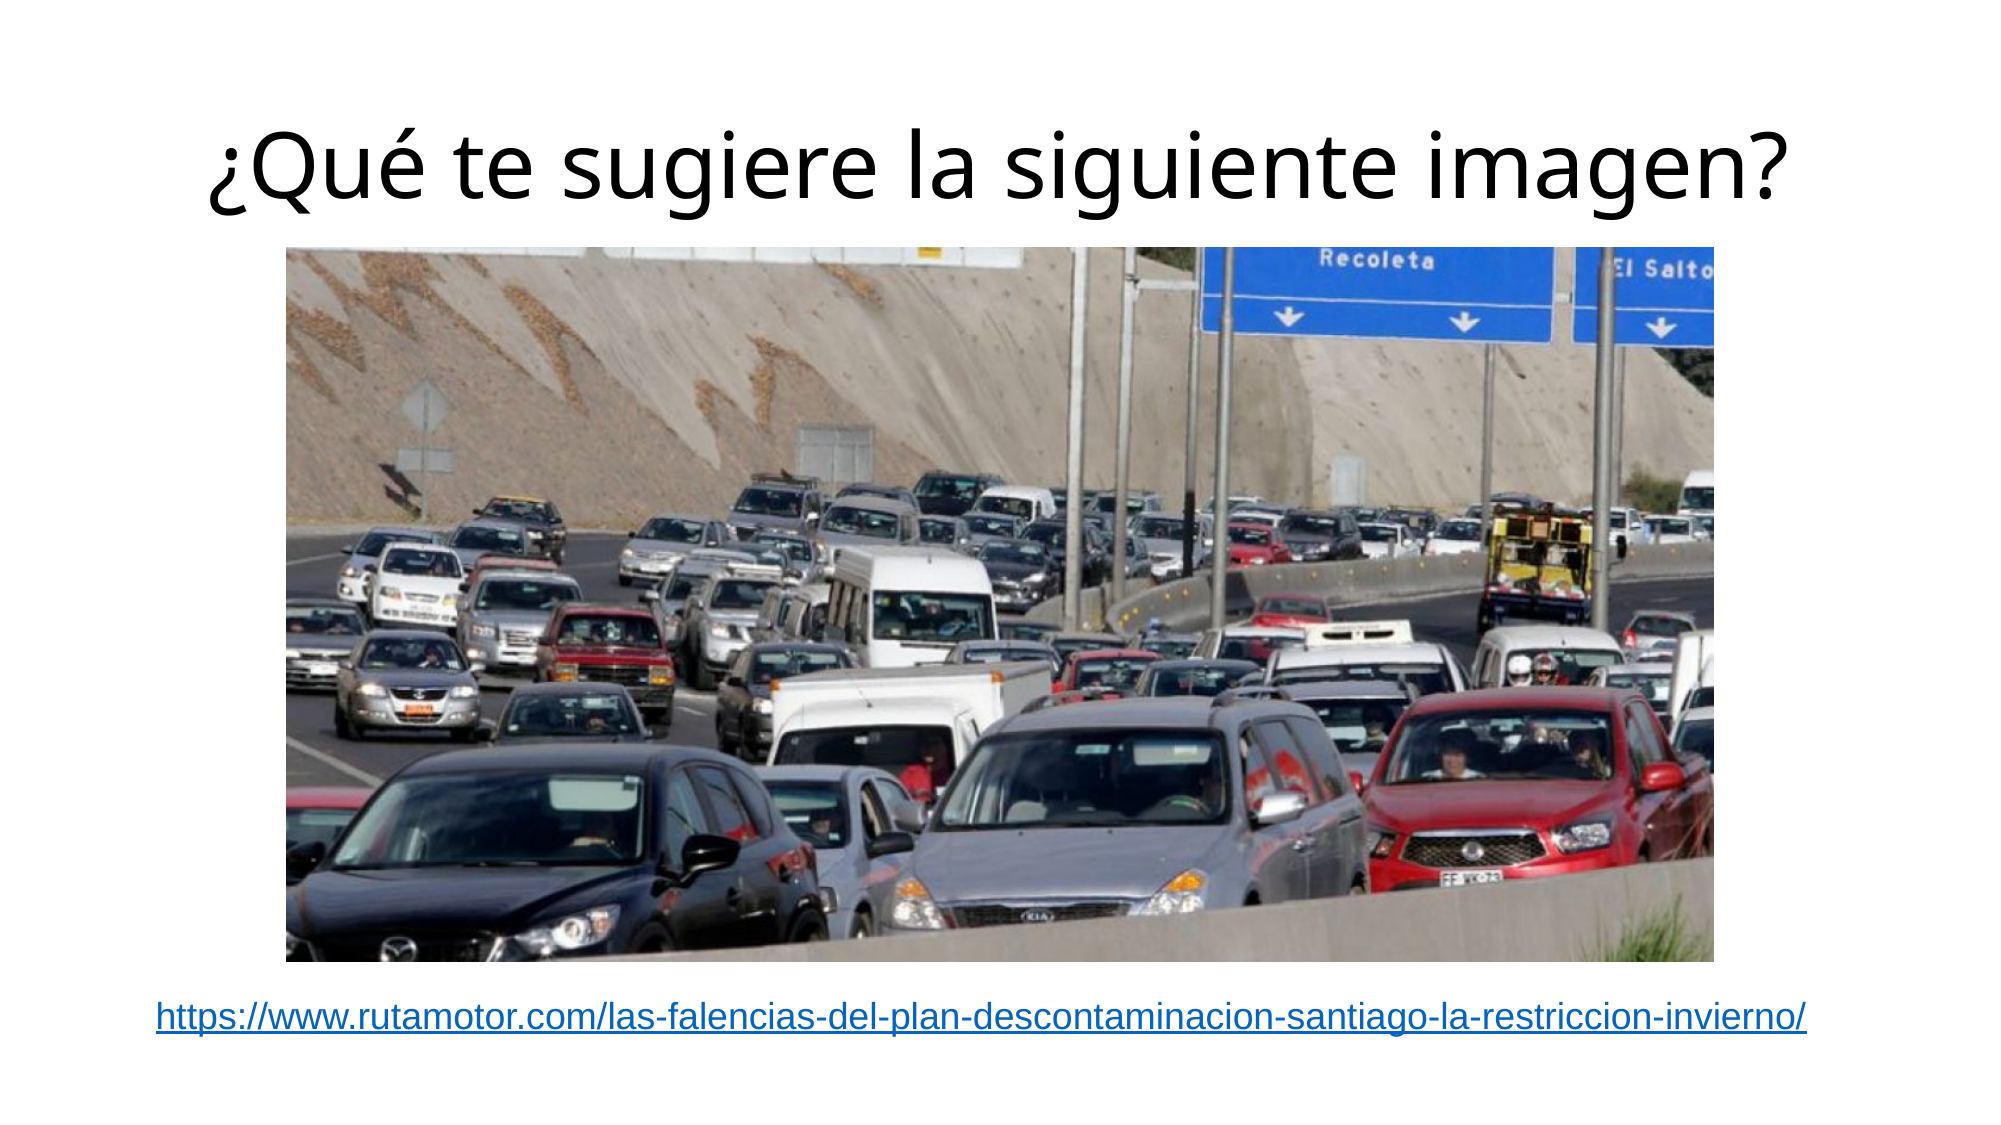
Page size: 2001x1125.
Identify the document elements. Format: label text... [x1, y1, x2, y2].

text_box https://www.rutamotor.com/las-falencias-del-plan-descontaminacion-santiago-la-restriccion-invierno/ [39, 984, 1923, 1045]
title ¿Qué te sugiere la siguiente imagen? [137, 59, 1863, 278]
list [286, 247, 1714, 962]
